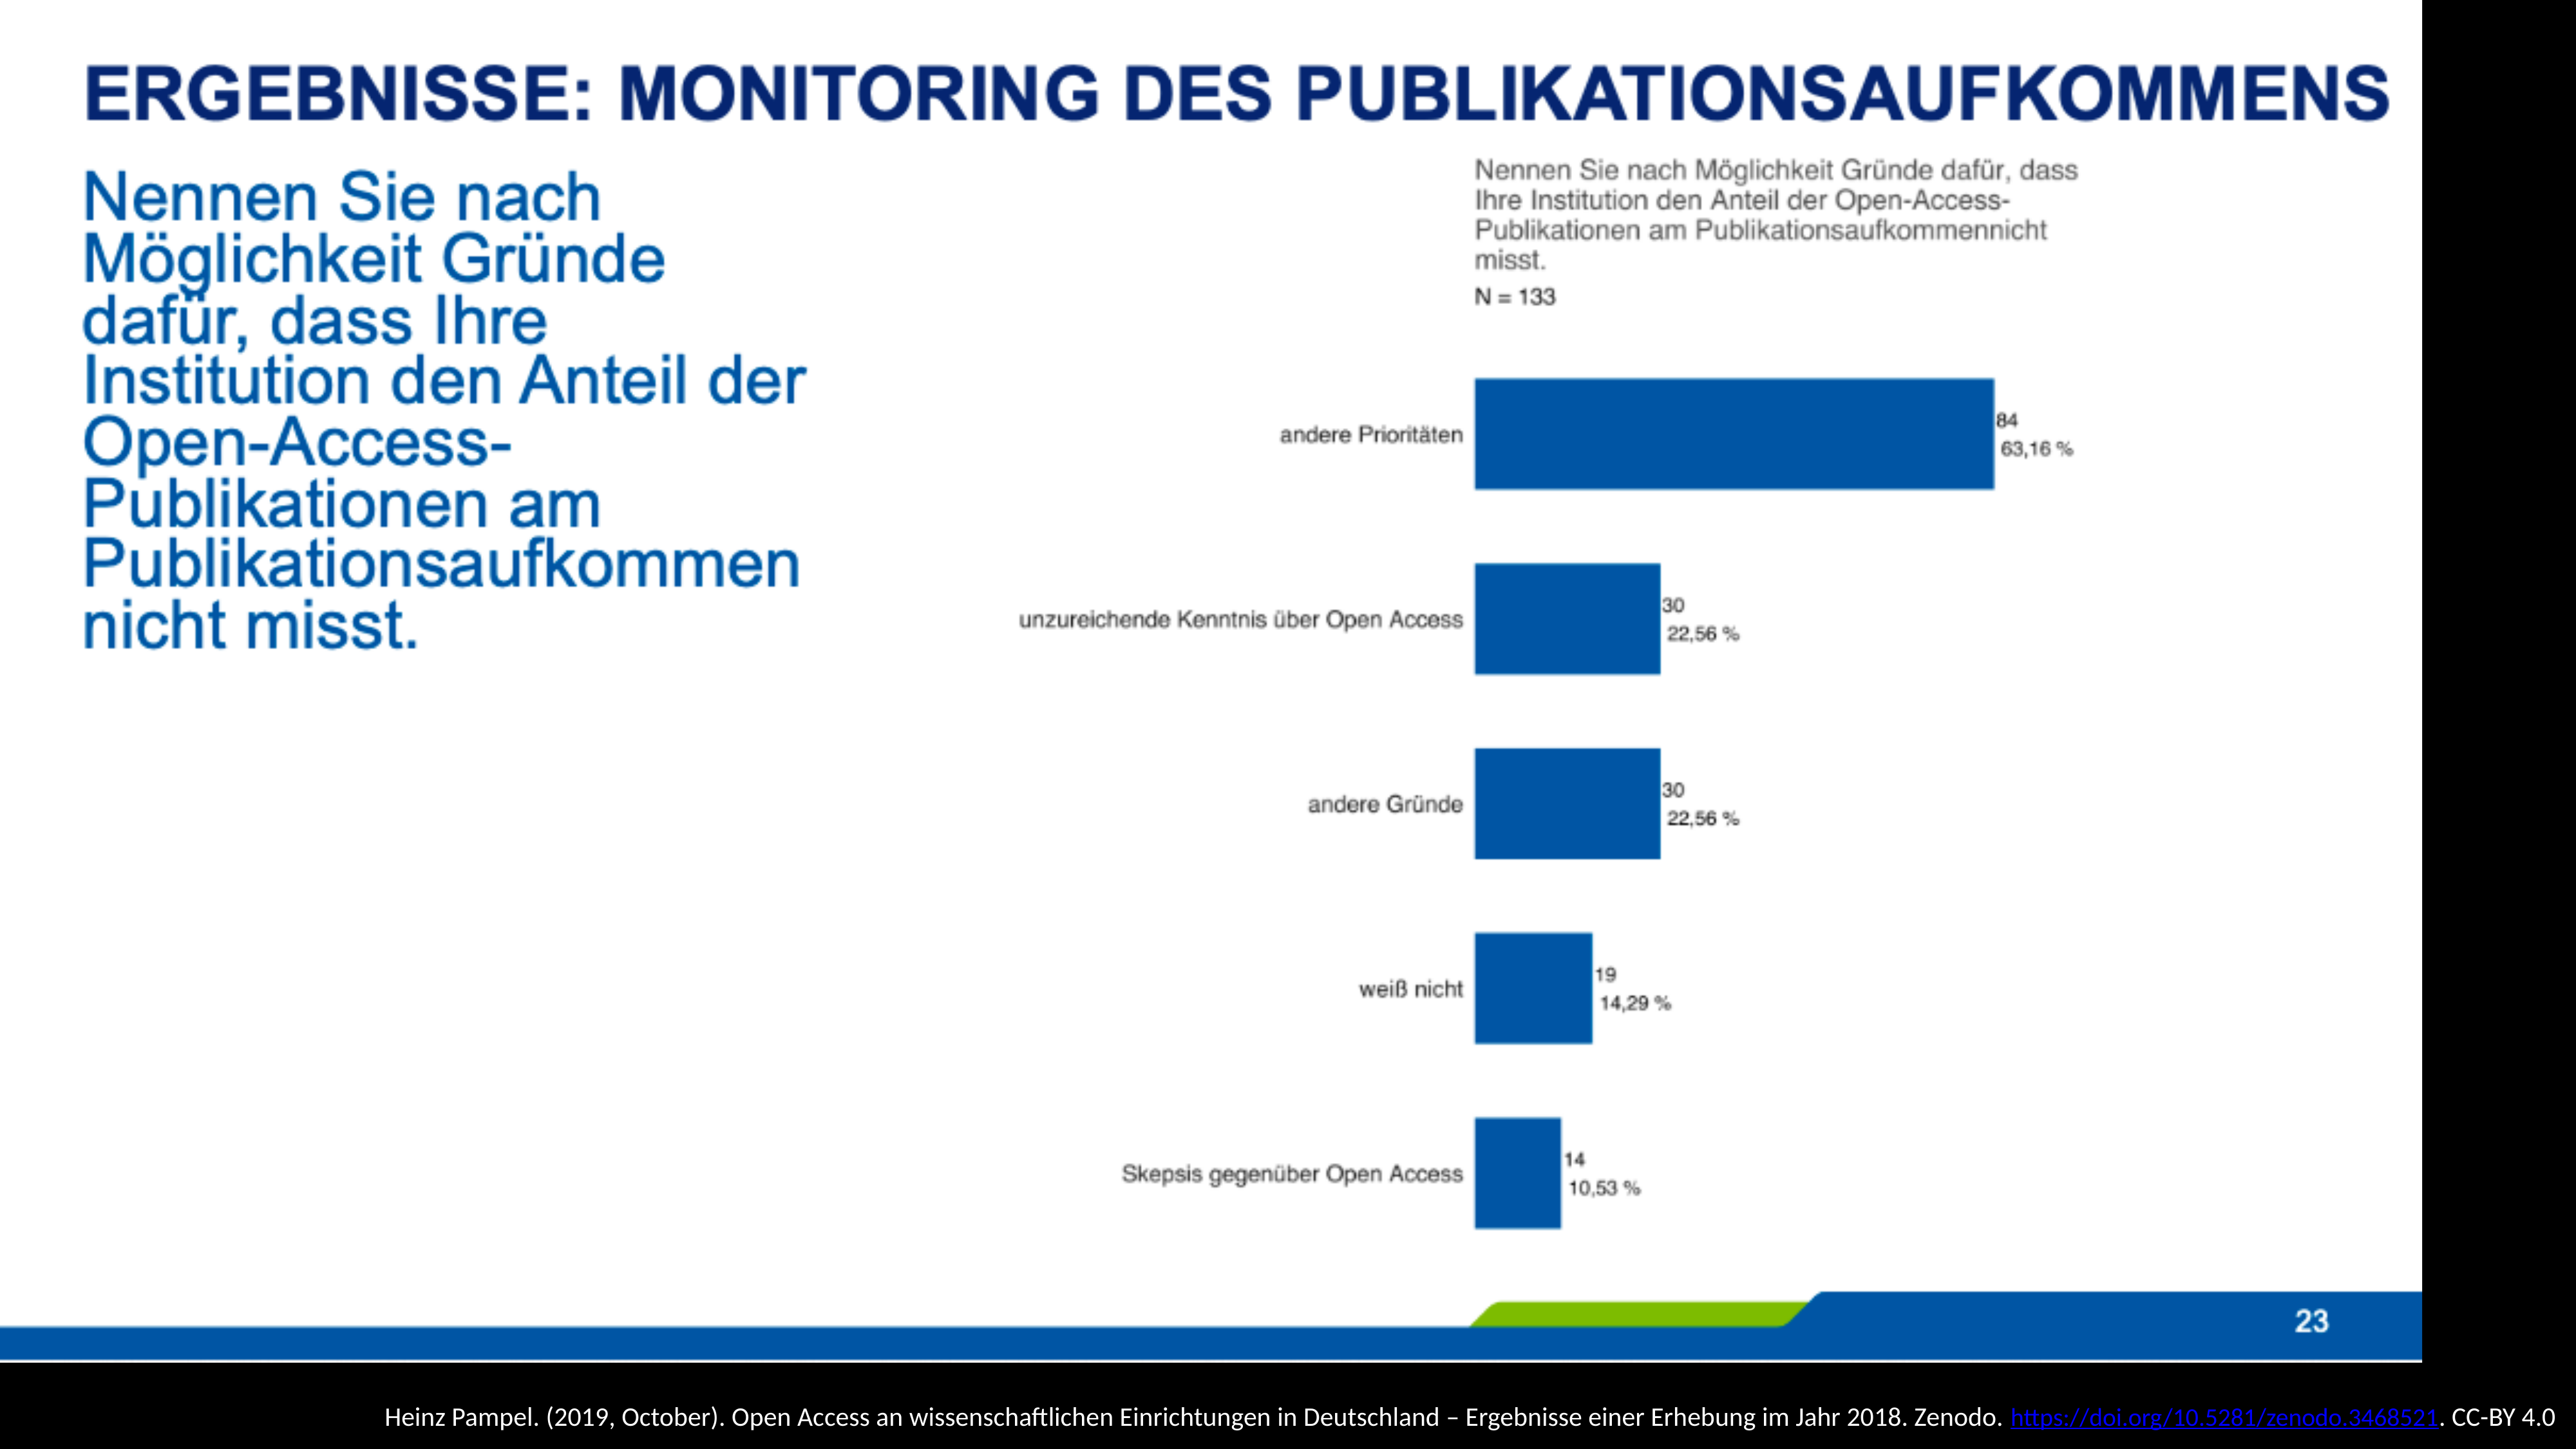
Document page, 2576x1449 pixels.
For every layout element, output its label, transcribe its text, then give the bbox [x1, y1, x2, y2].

text_box Heinz Pampel. (2019, October). Open Access an wissenschaftlichen Einrichtungen in Deutschland – Ergebnisse einer Erhebung im Jahr 2018. Zenodo. https://doi.org/10.5281/zenodo.3468521. CC-BY 4.0 [379, 1394, 2561, 1437]
picture [0, 0, 2423, 1363]
